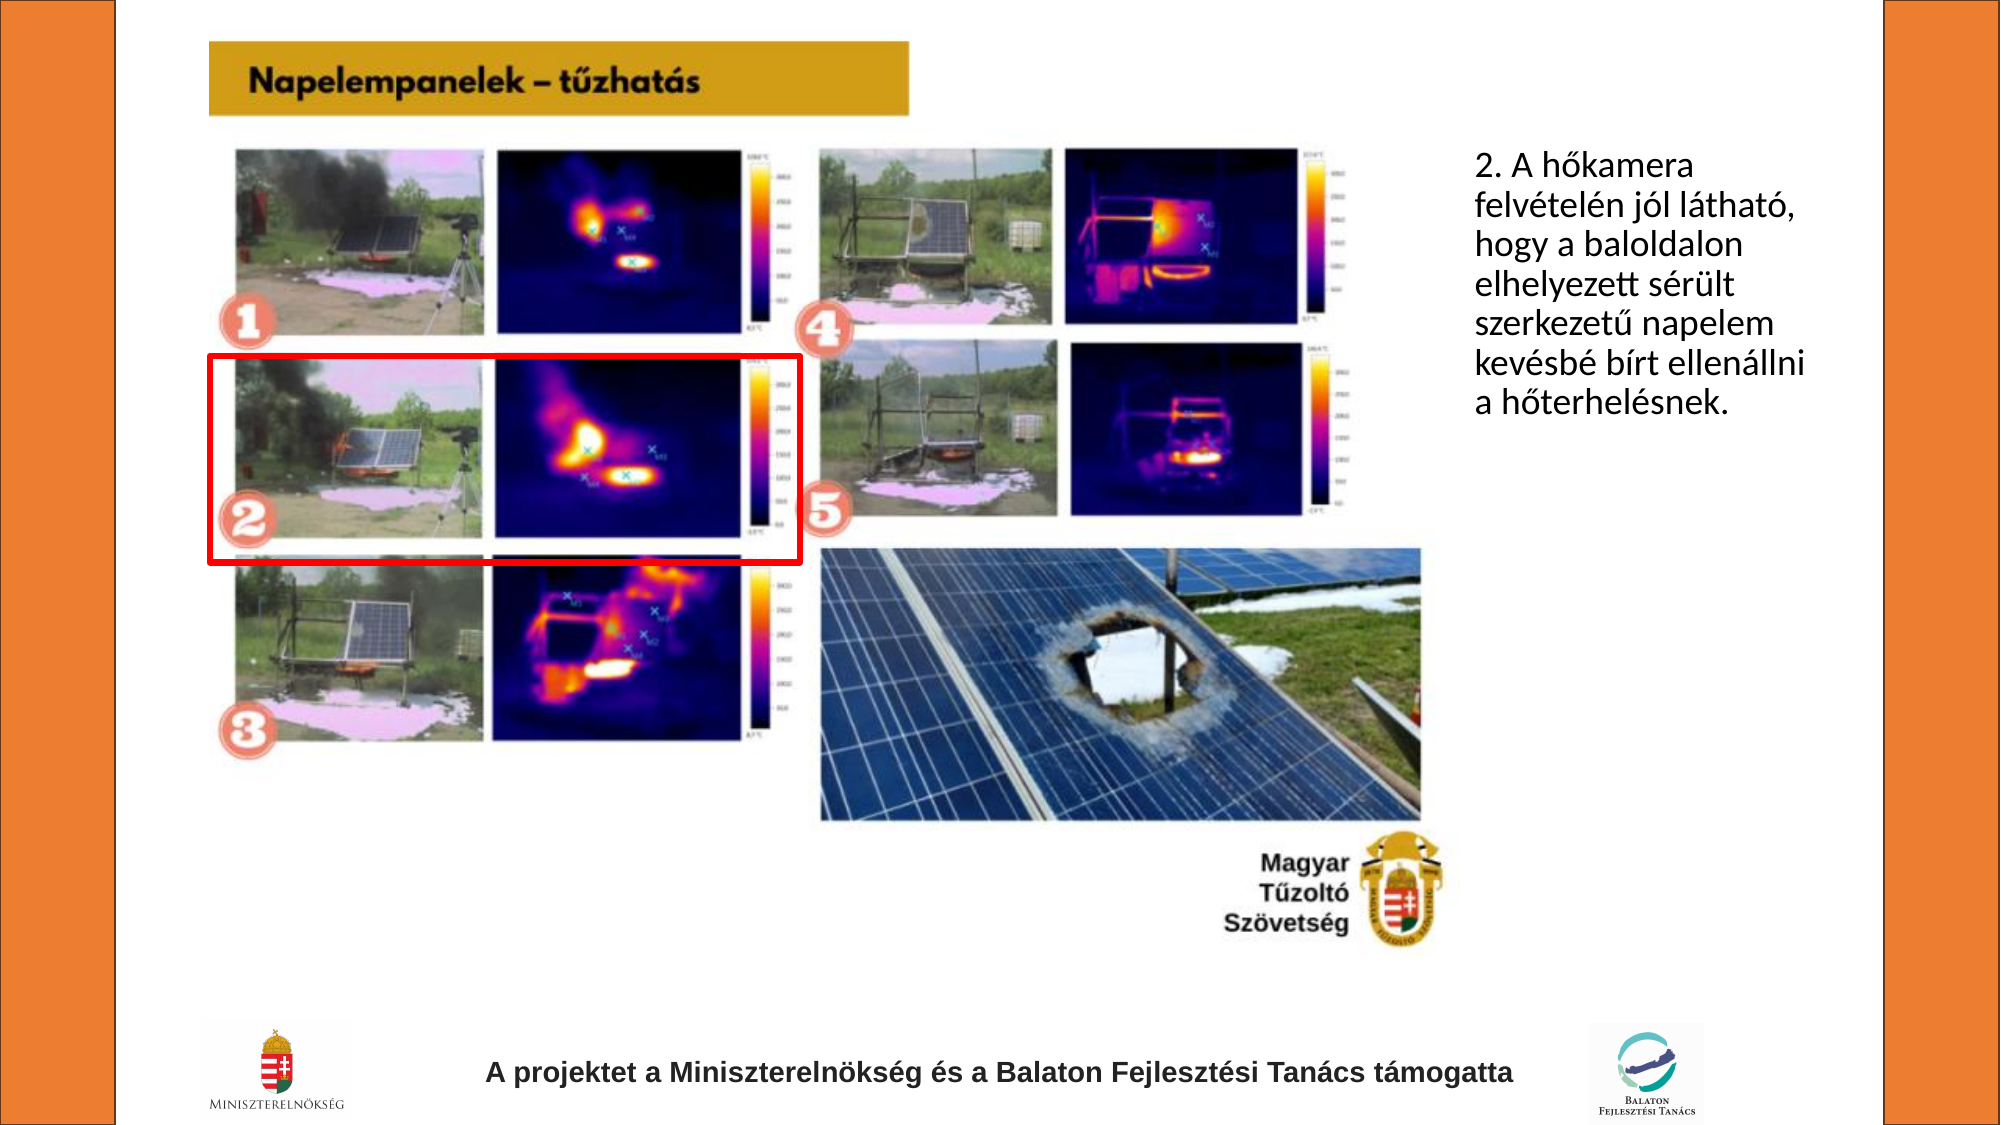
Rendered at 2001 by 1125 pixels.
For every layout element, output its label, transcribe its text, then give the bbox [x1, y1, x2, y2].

picture [1590, 1023, 1704, 1125]
picture [209, 29, 1460, 968]
text_box 2. A hőkamera felvételén jól látható, hogy a baloldalon elhelyezett sérült szerkezetű napelem kevésbé bírt ellenállni a hőterhelésnek. [1460, 138, 1832, 470]
picture [201, 1018, 353, 1119]
